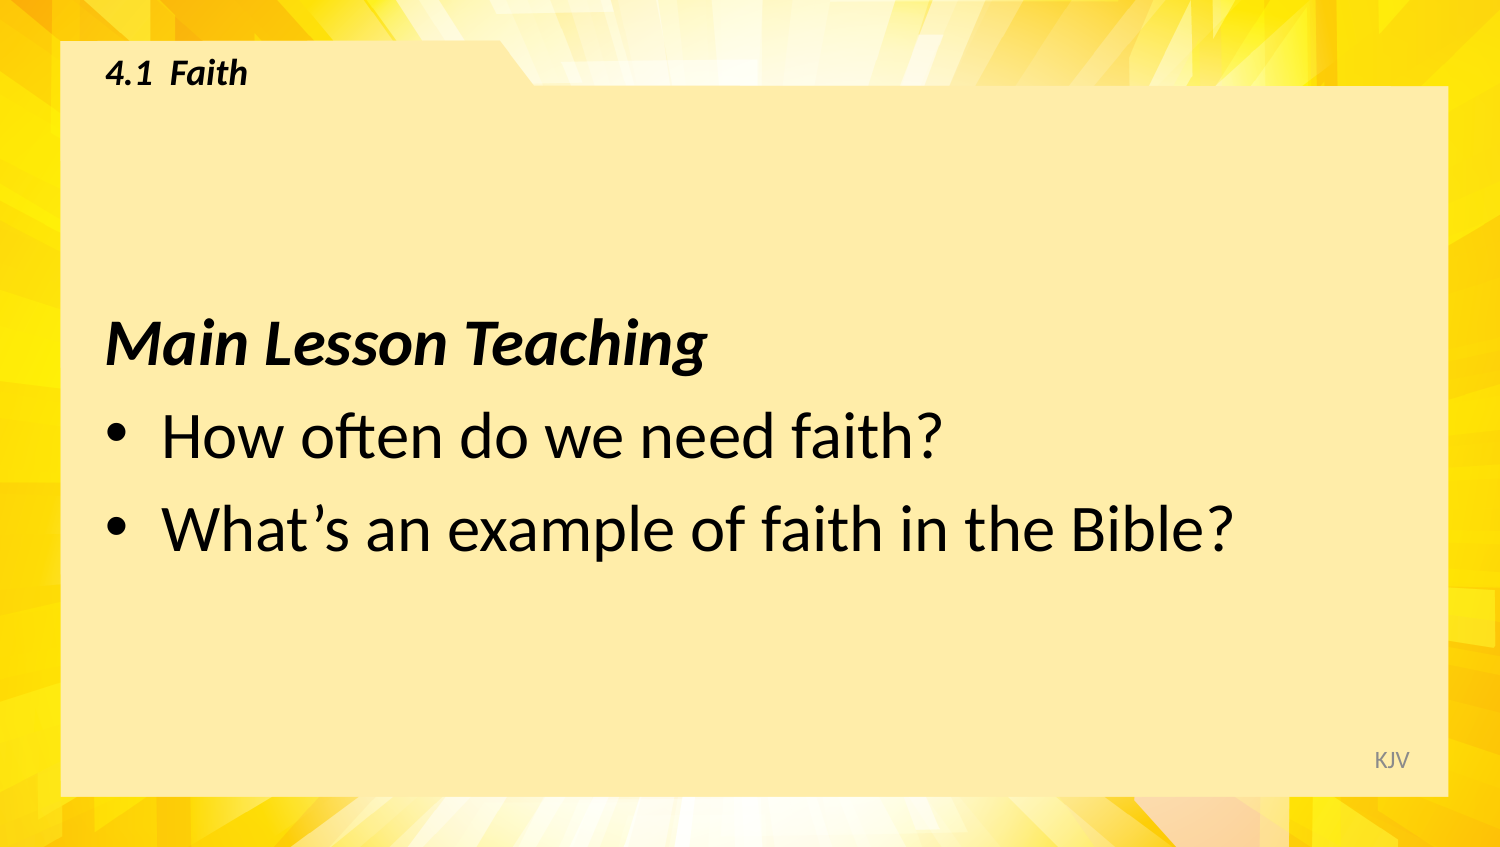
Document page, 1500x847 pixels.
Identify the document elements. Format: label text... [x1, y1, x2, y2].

title 4.1 Faith [89, 33, 1420, 108]
footer KJV [950, 736, 1425, 782]
picture [0, 0, 1500, 847]
list Main Lesson Teaching How often do we need faith? What’s an example of faith in the Bible? [89, 141, 1403, 722]
